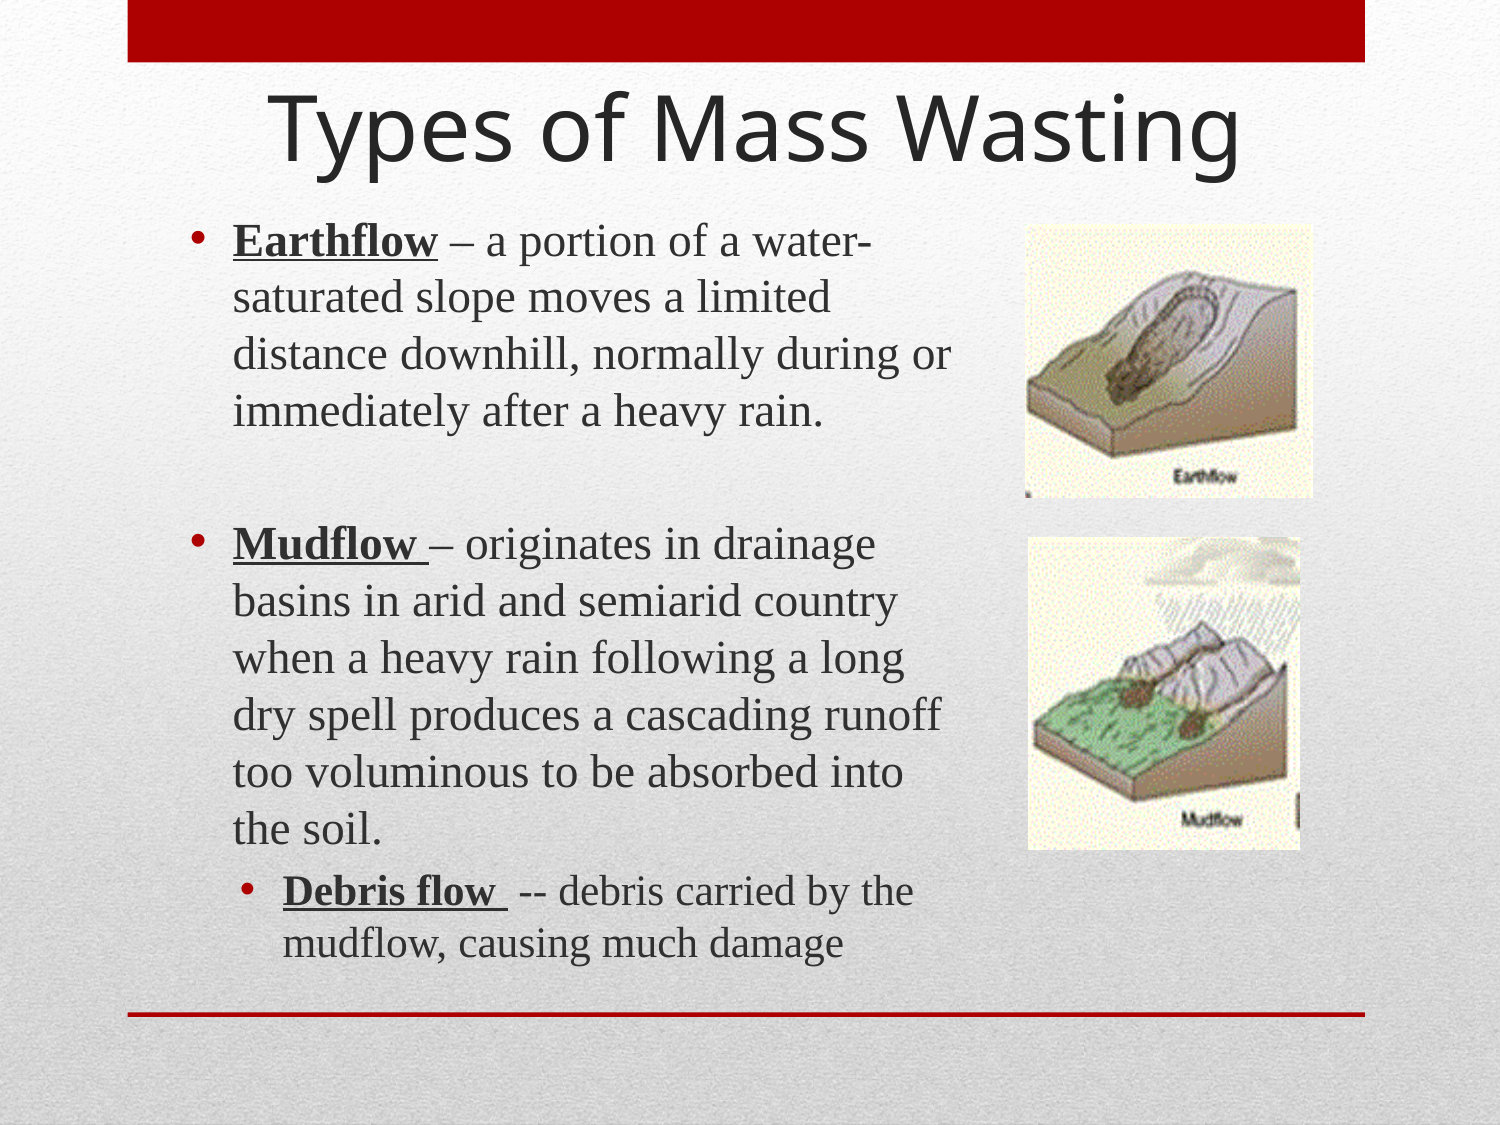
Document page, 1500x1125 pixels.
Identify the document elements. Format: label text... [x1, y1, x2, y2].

picture [1028, 536, 1301, 851]
title Types of Mass Wasting [187, 0, 1325, 188]
picture [1024, 224, 1314, 499]
list Earthflow – a portion of a water-saturated slope moves a limited distance downhill, normally during or immediately after a heavy rain. Mudflow – originates in drainage basins in arid and semiarid country when a heavy rain following a long dry spell produces a cascading runoff too voluminous to be absorbed into the soil. Debris flow -- debris carried by the mudflow, causing much damage [174, 200, 988, 975]
